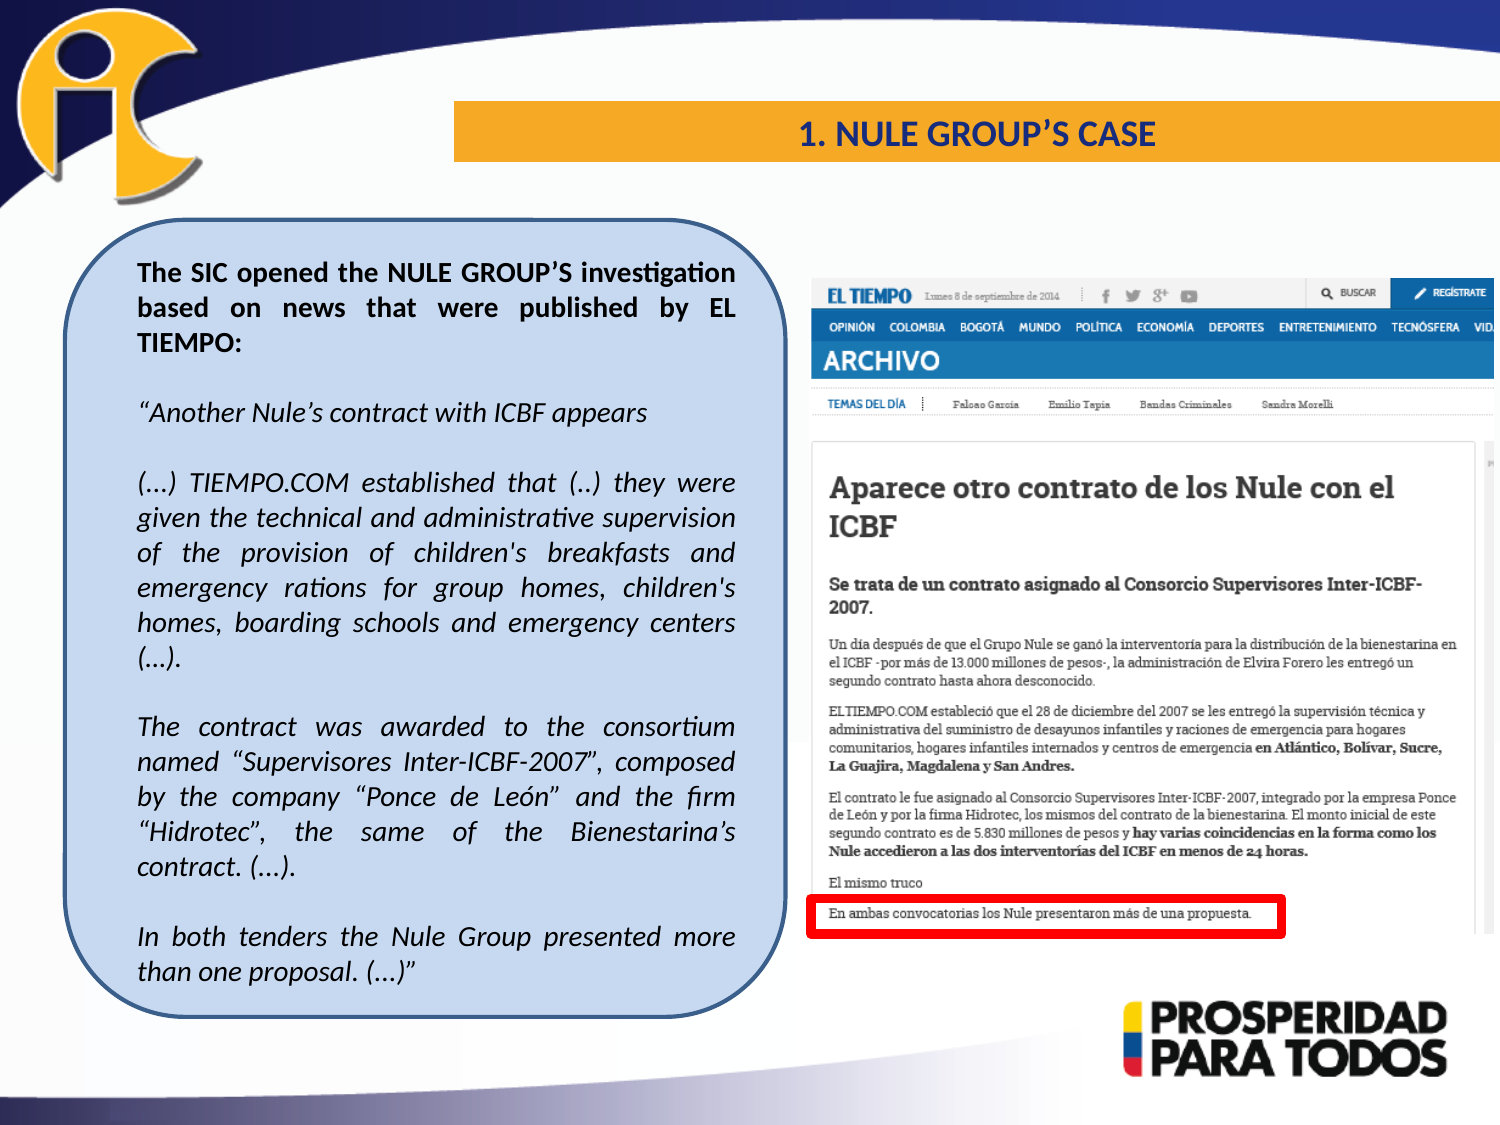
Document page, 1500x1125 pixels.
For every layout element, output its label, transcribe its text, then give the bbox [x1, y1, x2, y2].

text_box 1. NULE GROUP’S CASE [454, 101, 1500, 162]
text_box [752, 253, 788, 983]
text_box [62, 217, 743, 1019]
picture [0, 0, 1500, 1125]
text_box The SIC opened the NULE GROUP’S investigation based on news that were published by EL TIEMPO: “Another Nule’s contract with ICBF appears (...) TIEMPO.COM established that (..) they were given the technical and administrative supervision of the provision of children's breakfasts and emergency rations for group homes, children's homes, boarding schools and emergency centers (…). The contract was awarded to the consortium named “Supervisores Inter-ICBF-2007”, composed by the company “Ponce de León” and the firm “Hidrotec”, the same of the Bienestarina’s contract. (...). In both tenders the Nule Group presented more than one proposal. (...)” [122, 245, 752, 995]
